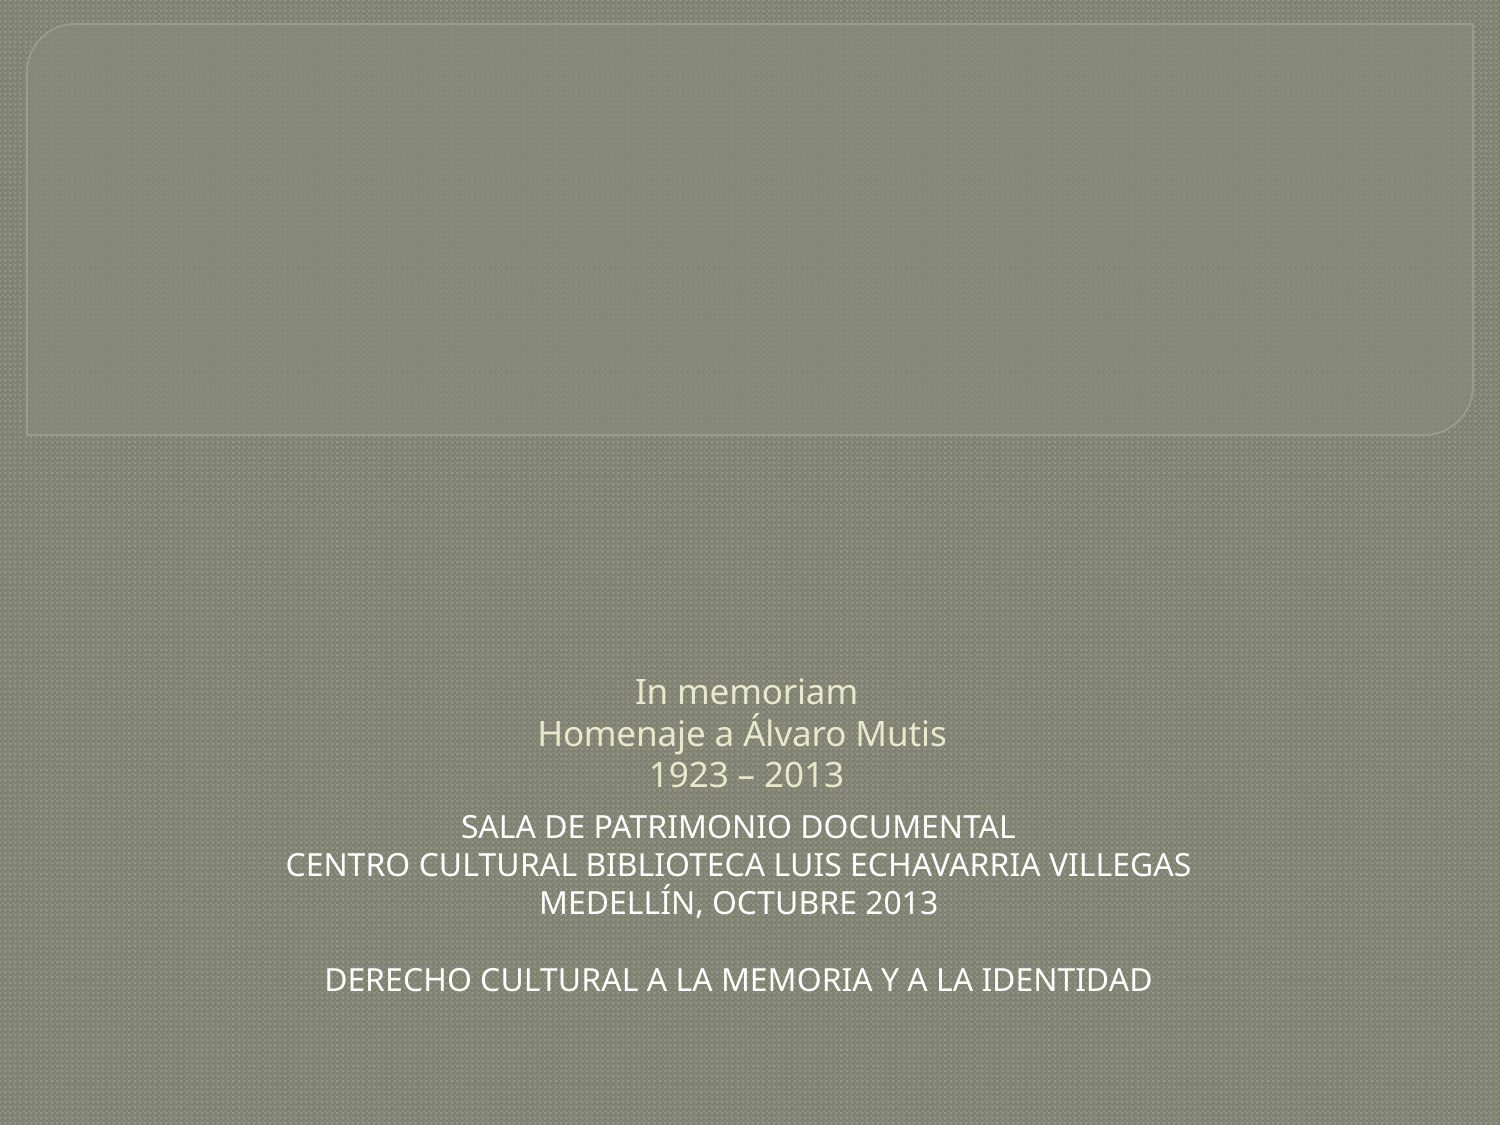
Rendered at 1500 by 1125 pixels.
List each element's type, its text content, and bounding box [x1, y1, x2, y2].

subtitle SALA DE PATRIMONIO DOCUMENTAL CENTRO CULTURAL BIBLIOTECA LUIS ECHAVARRIA VILLEGAS MEDELLÍN, OCTUBRE 2013 DERECHO CULTURAL A LA MEMORIA Y A LA IDENTIDAD [230, 798, 1281, 1047]
title In memoriam Homenaje a Álvaro Mutis 1923 – 2013 [76, 468, 1447, 886]
